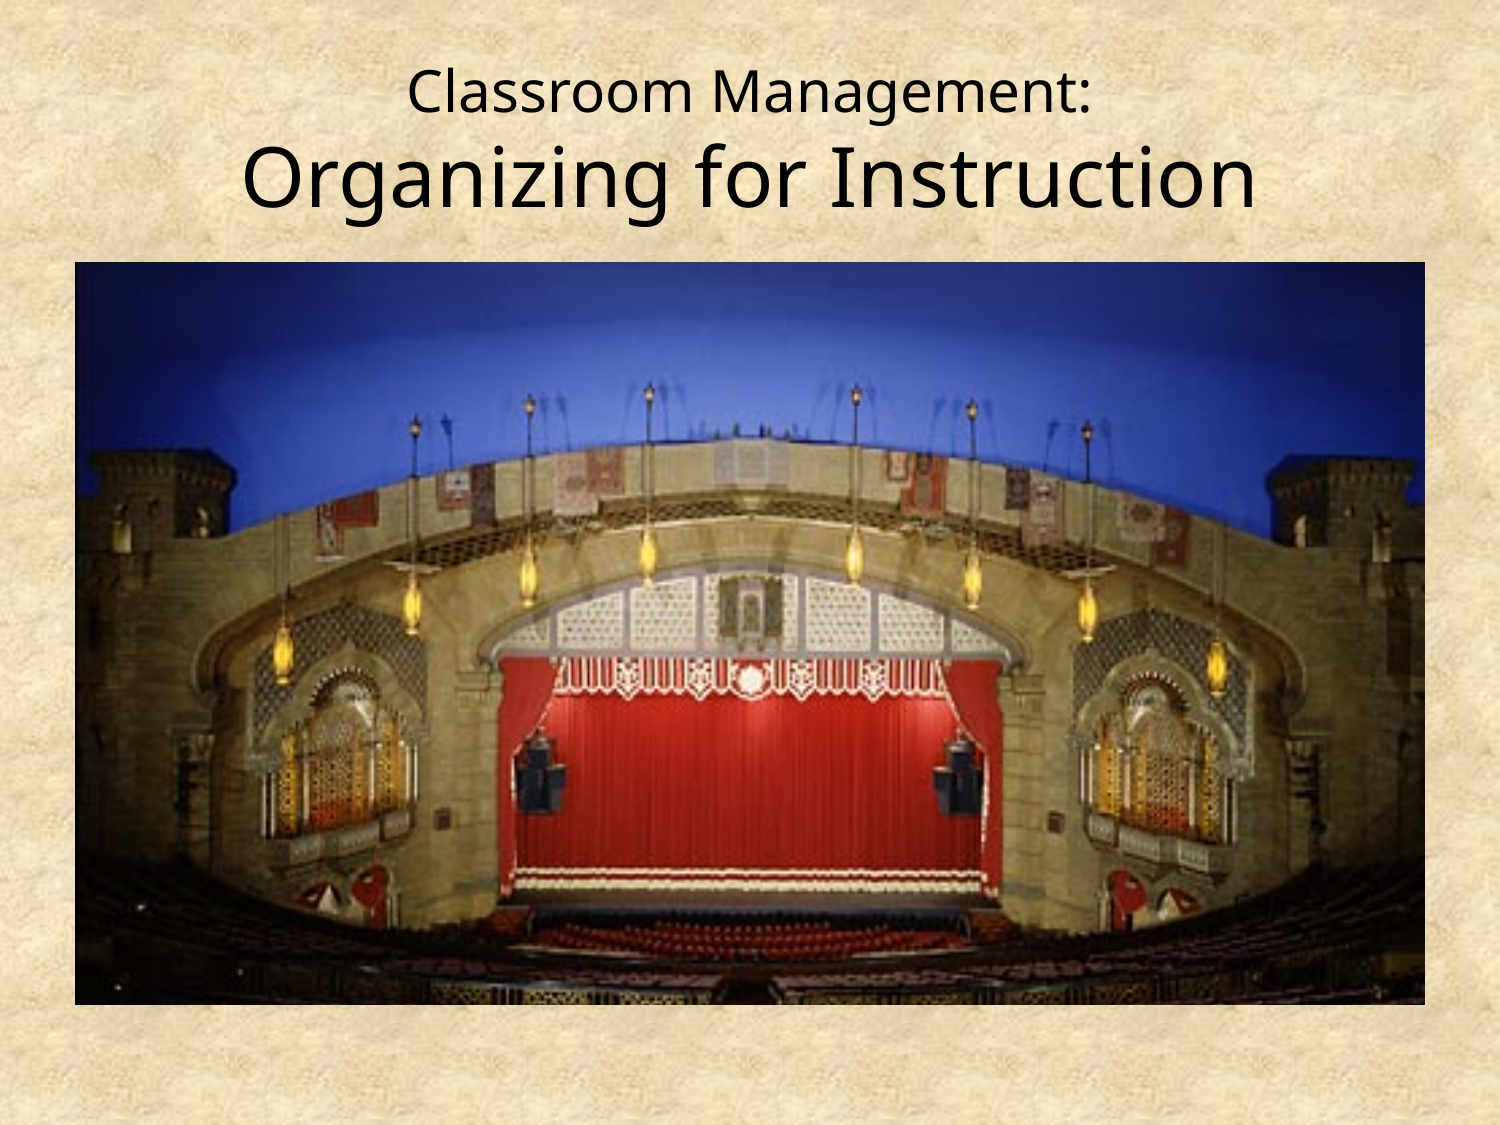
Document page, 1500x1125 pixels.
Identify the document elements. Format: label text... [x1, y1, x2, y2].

title Classroom Management: Organizing for Instruction [75, 45, 1425, 233]
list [74, 262, 1426, 1006]
picture [0, 0, 1500, 1125]
